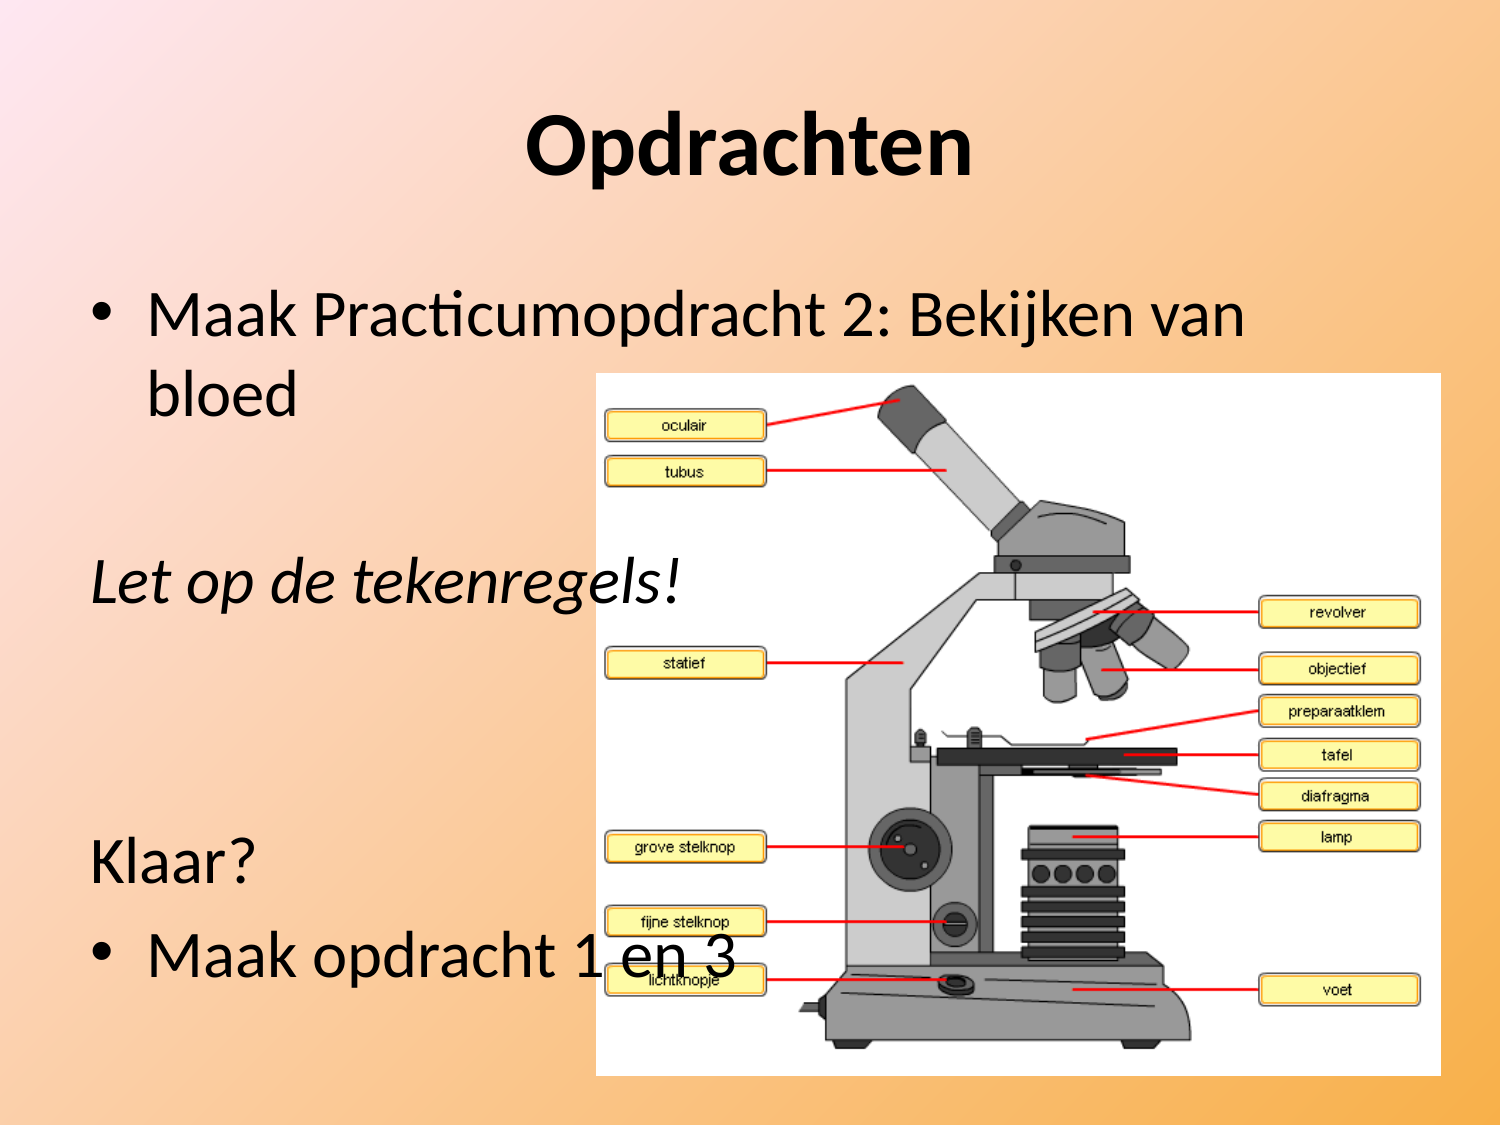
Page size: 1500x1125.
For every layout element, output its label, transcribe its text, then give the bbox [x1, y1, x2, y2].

list Maak Practicumopdracht 2: Bekijken van bloed Let op de tekenregels! Klaar? Maak opdracht 1 en 3 [75, 262, 1425, 1005]
title Opdrachten [75, 45, 1425, 233]
picture [596, 373, 1442, 1077]
